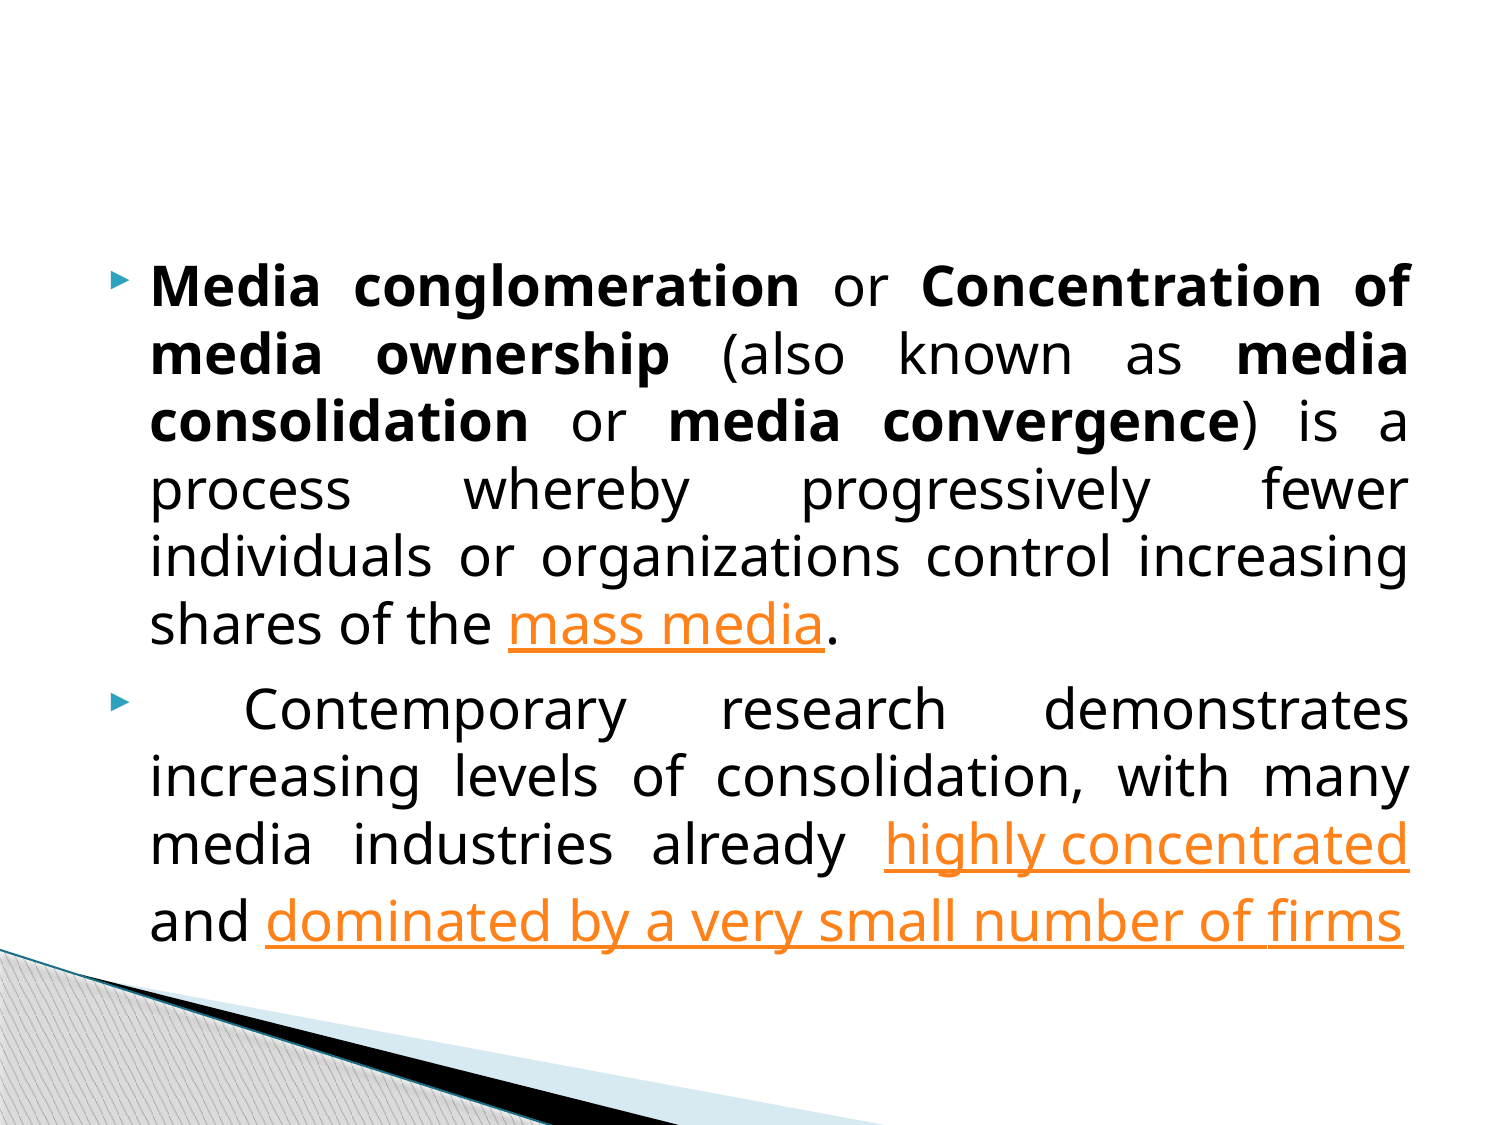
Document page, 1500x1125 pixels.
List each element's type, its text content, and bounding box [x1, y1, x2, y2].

list Media conglomeration or Concentration of media ownership (also known as media consolidation or media convergence) is a process whereby progressively fewer individuals or organizations control increasing shares of the mass media. Contemporary research demonstrates increasing levels of consolidation, with many media industries already highly concentrated and dominated by a very small number of firms [75, 243, 1425, 986]
